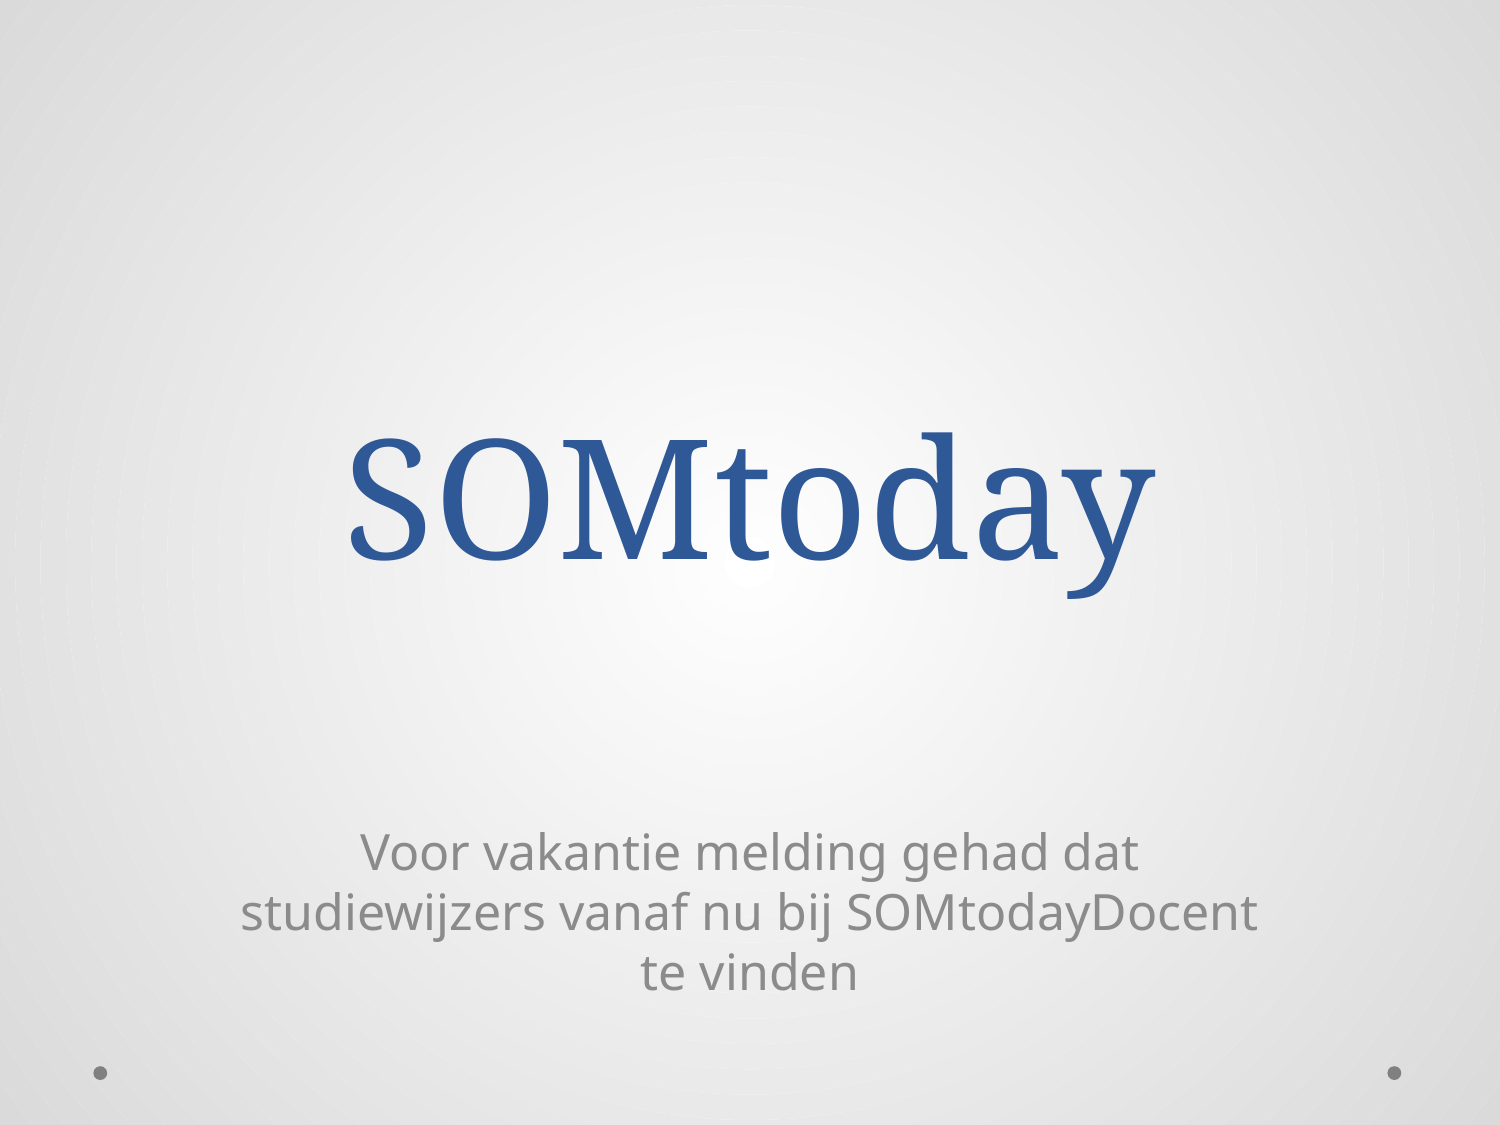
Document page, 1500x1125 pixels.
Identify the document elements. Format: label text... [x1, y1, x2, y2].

title SOMtoday [112, 99, 1388, 800]
subtitle Voor vakantie melding gehad dat studiewijzers vanaf nu bij SOMtodayDocent te vinden [225, 812, 1275, 1013]
